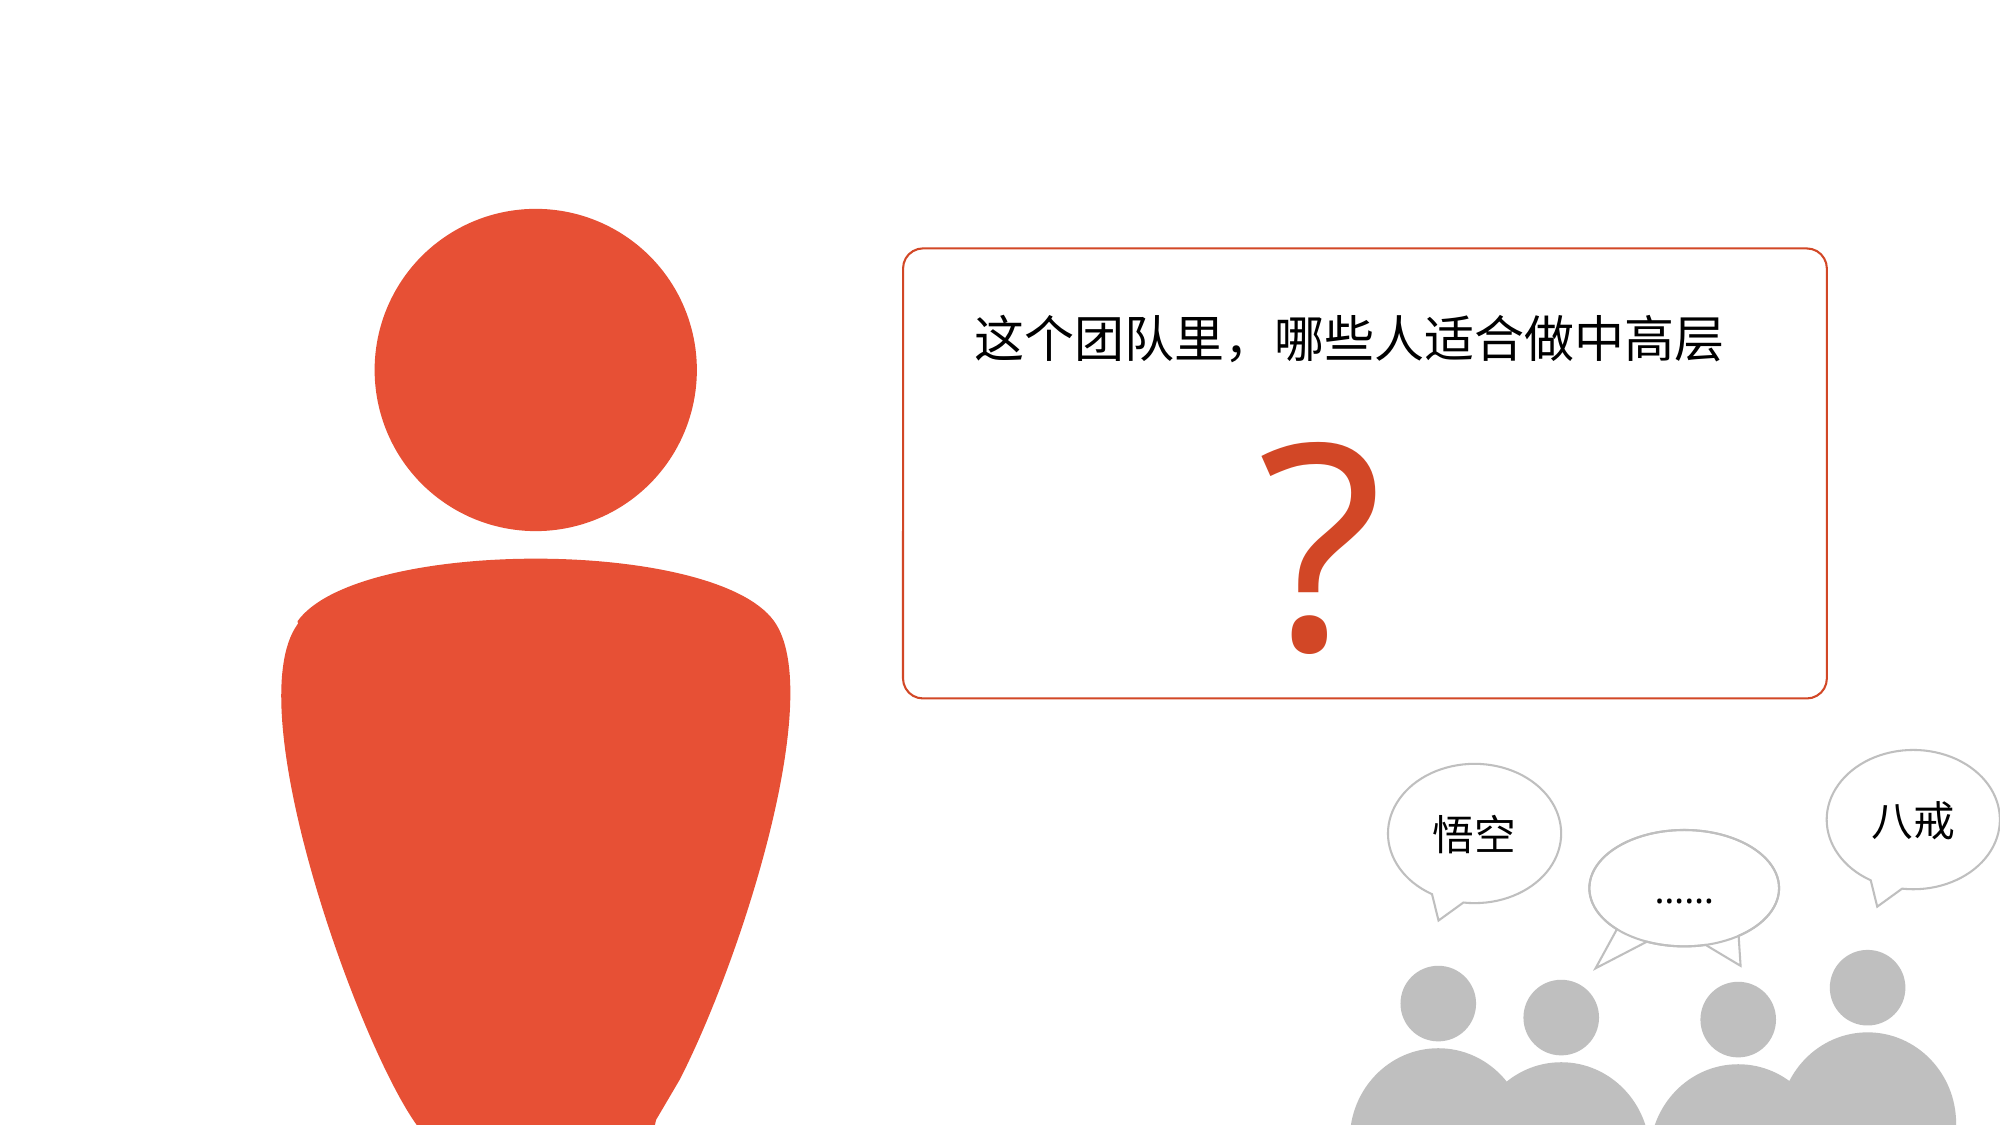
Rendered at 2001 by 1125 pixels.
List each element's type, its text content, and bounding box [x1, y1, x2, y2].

text_box [1349, 1047, 1507, 1125]
text_box [1522, 978, 1601, 1057]
text_box [1789, 1031, 1958, 1125]
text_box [281, 209, 791, 1125]
text_box [1399, 964, 1478, 1043]
text_box 八戒 [1825, 748, 2000, 909]
text_box [901, 247, 1828, 700]
text_box …… [1588, 828, 1781, 968]
text_box [1699, 980, 1778, 1059]
text_box 悟空 [1386, 762, 1563, 923]
text_box [1476, 1061, 1647, 1125]
text_box [1653, 1063, 1823, 1125]
text_box ? [1243, 355, 1398, 716]
text_box [1593, 930, 1647, 971]
text_box [1828, 948, 1907, 1027]
